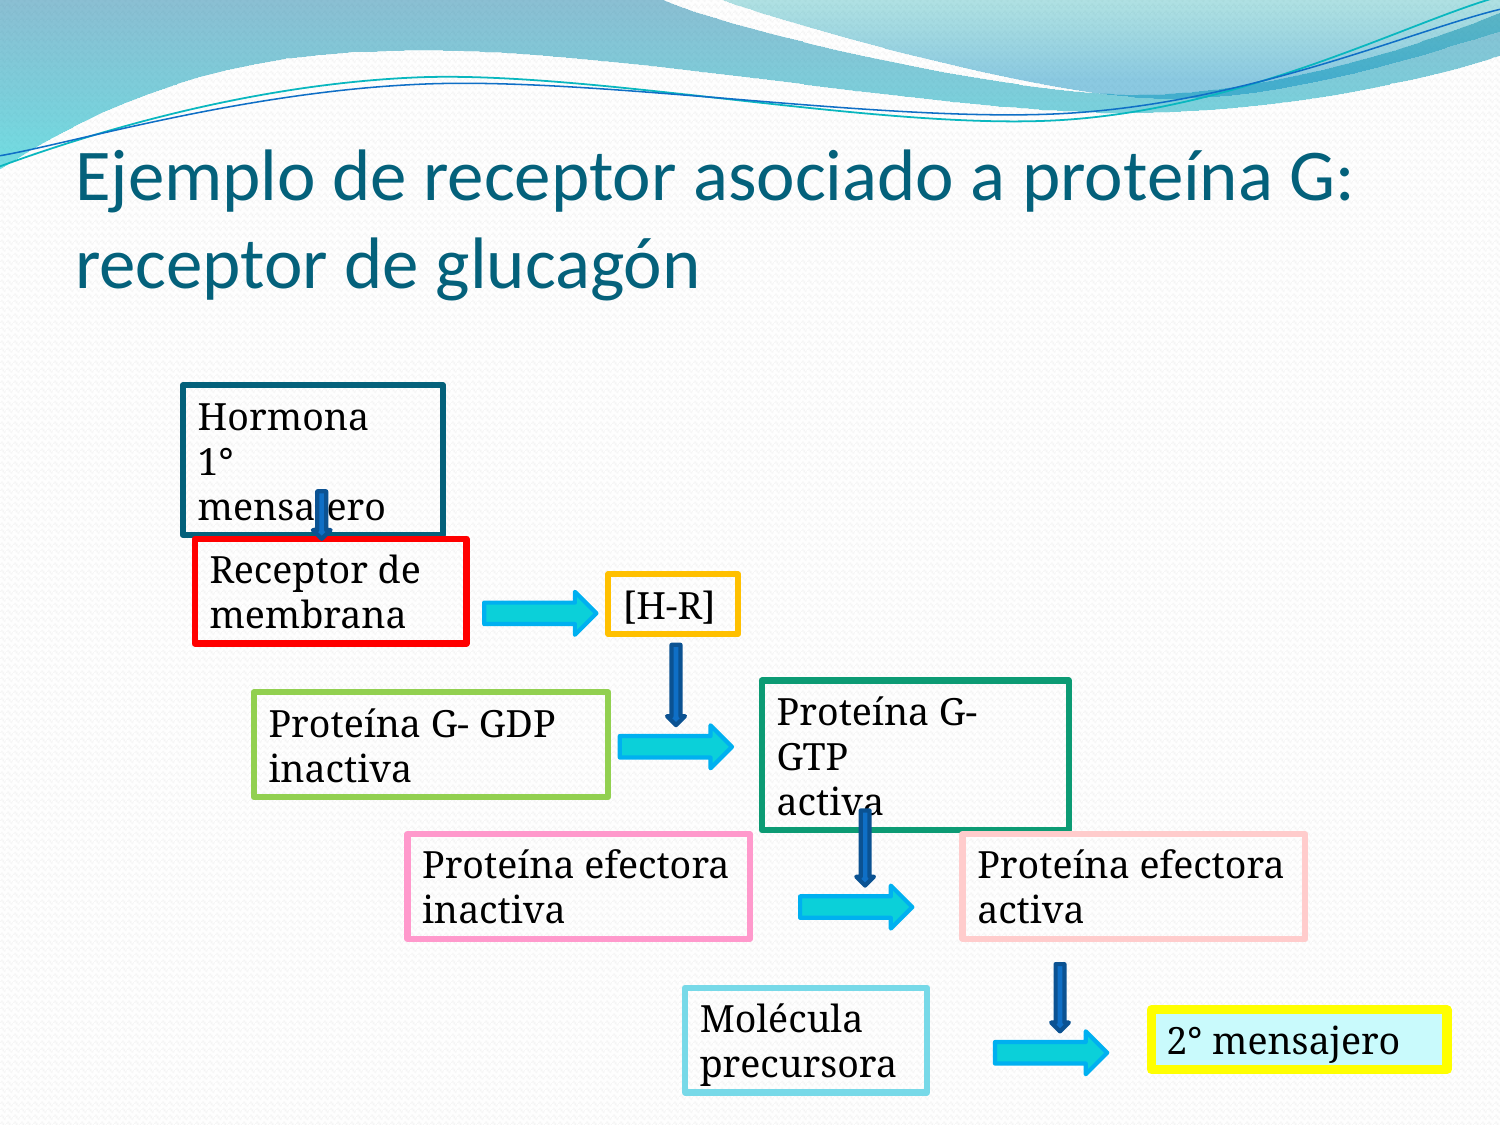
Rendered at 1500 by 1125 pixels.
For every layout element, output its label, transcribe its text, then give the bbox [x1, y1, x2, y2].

text_box Hormona 1° mensajero [182, 385, 443, 535]
text_box Receptor de membrana [194, 538, 467, 644]
title Ejemplo de receptor asociado a proteína G: receptor de glucagón [75, 115, 1438, 303]
text_box Molécula precursora [684, 987, 928, 1093]
text_box Proteína G- GDP inactiva [253, 692, 609, 798]
text_box [854, 808, 876, 888]
text_box [1049, 962, 1071, 1034]
text_box Proteína efectora activa [962, 834, 1306, 939]
text_box [H-R] [608, 574, 739, 634]
text_box [310, 489, 333, 541]
text_box Proteína efectora inactiva [407, 834, 750, 939]
text_box [992, 1029, 1110, 1077]
text_box [665, 642, 687, 728]
text_box Proteína G- GTP activa [761, 680, 1069, 831]
text_box [617, 723, 735, 771]
text_box [482, 589, 599, 637]
text_box [798, 883, 915, 931]
text_box 2° mensajero [1151, 1009, 1447, 1070]
